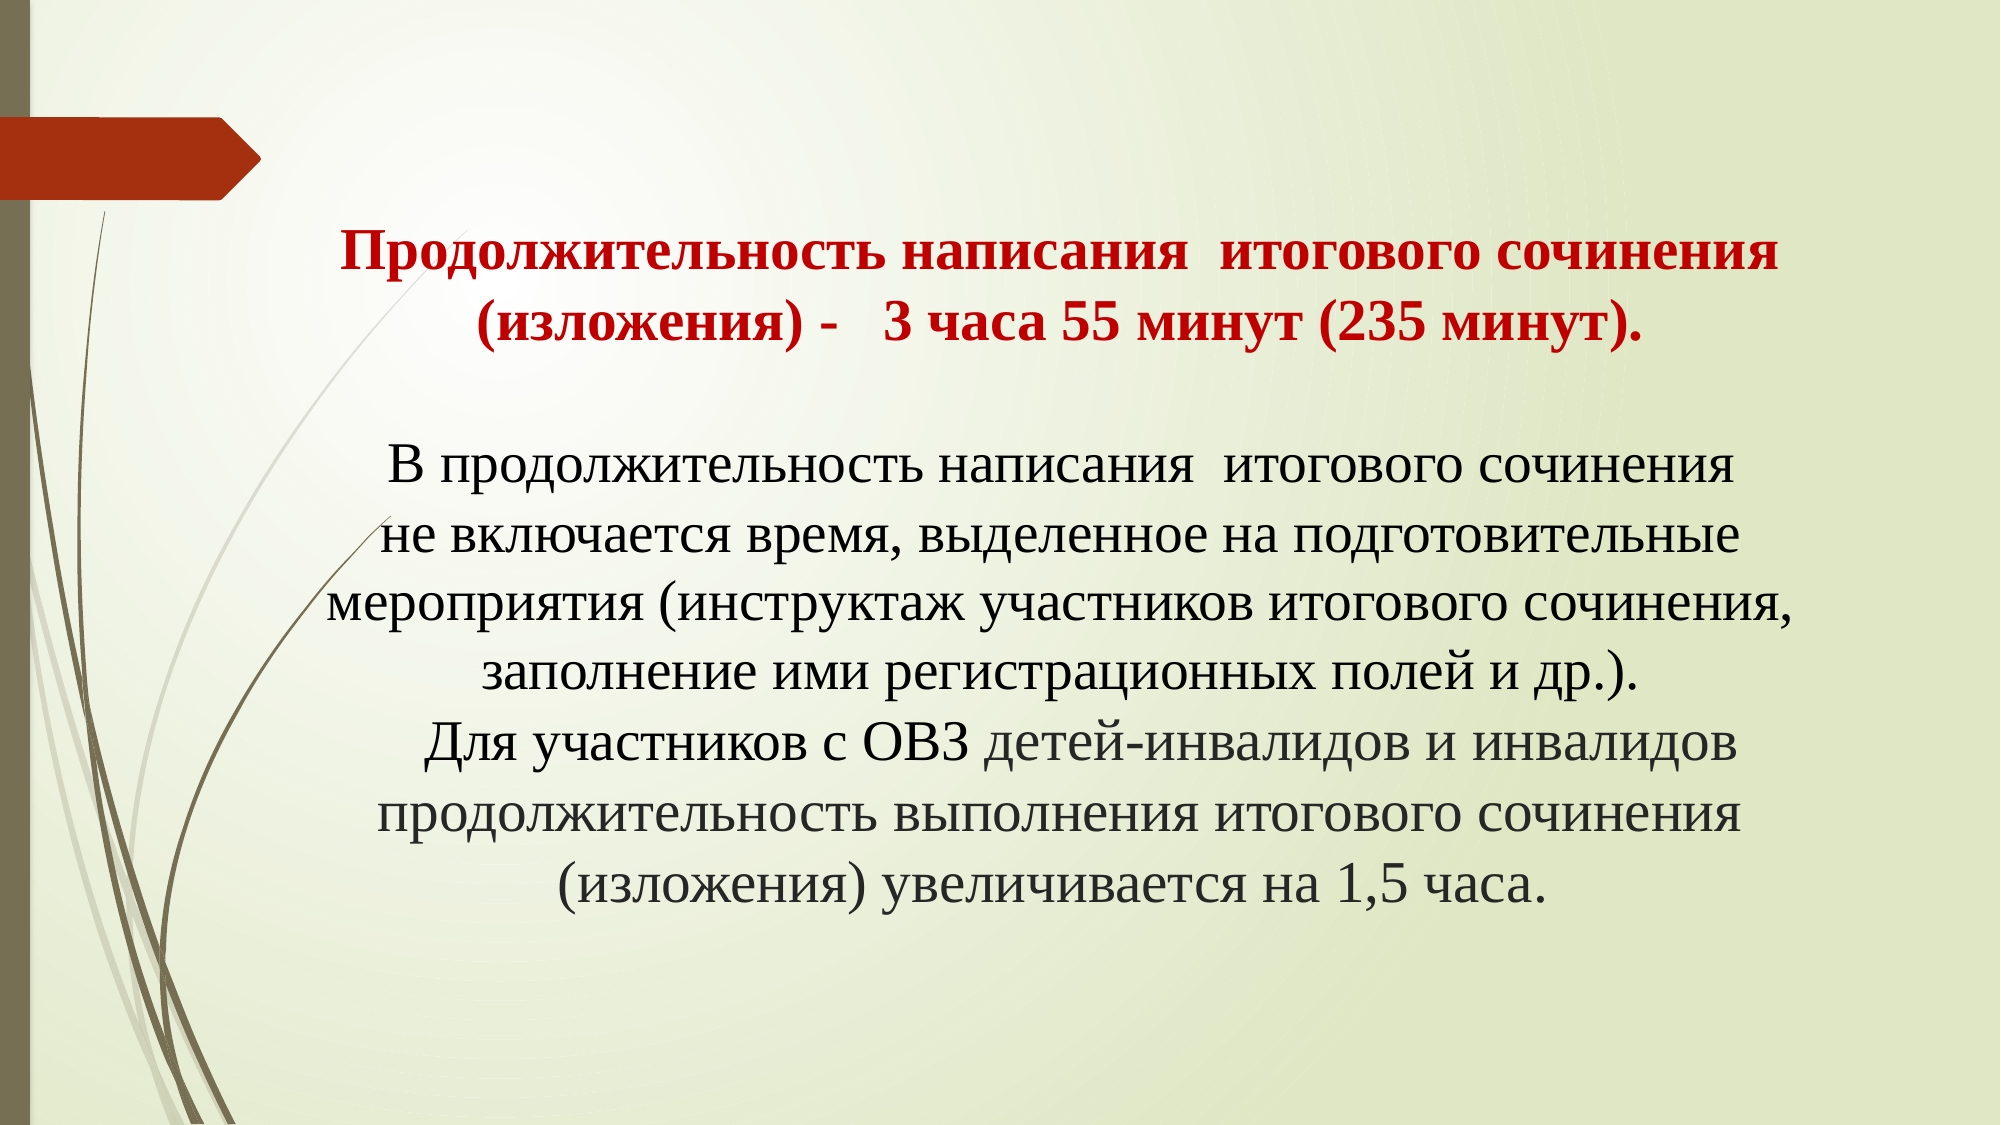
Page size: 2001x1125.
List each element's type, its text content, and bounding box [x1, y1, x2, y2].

title Продолжительность написания итогового сочинения (изложения) - 3 часа 55 минут (235 минут). В продолжительность написания итогового сочинения не включается время, выделенное на подготовительные мероприятия (инструктаж участников итогового сочинения, заполнение ими регистрационных полей и др.). Для участников с ОВЗ детей-инвалидов и инвалидов продолжительность выполнения итогового сочинения (изложения) увеличивается на 1,5 часа. [259, 59, 1863, 1012]
